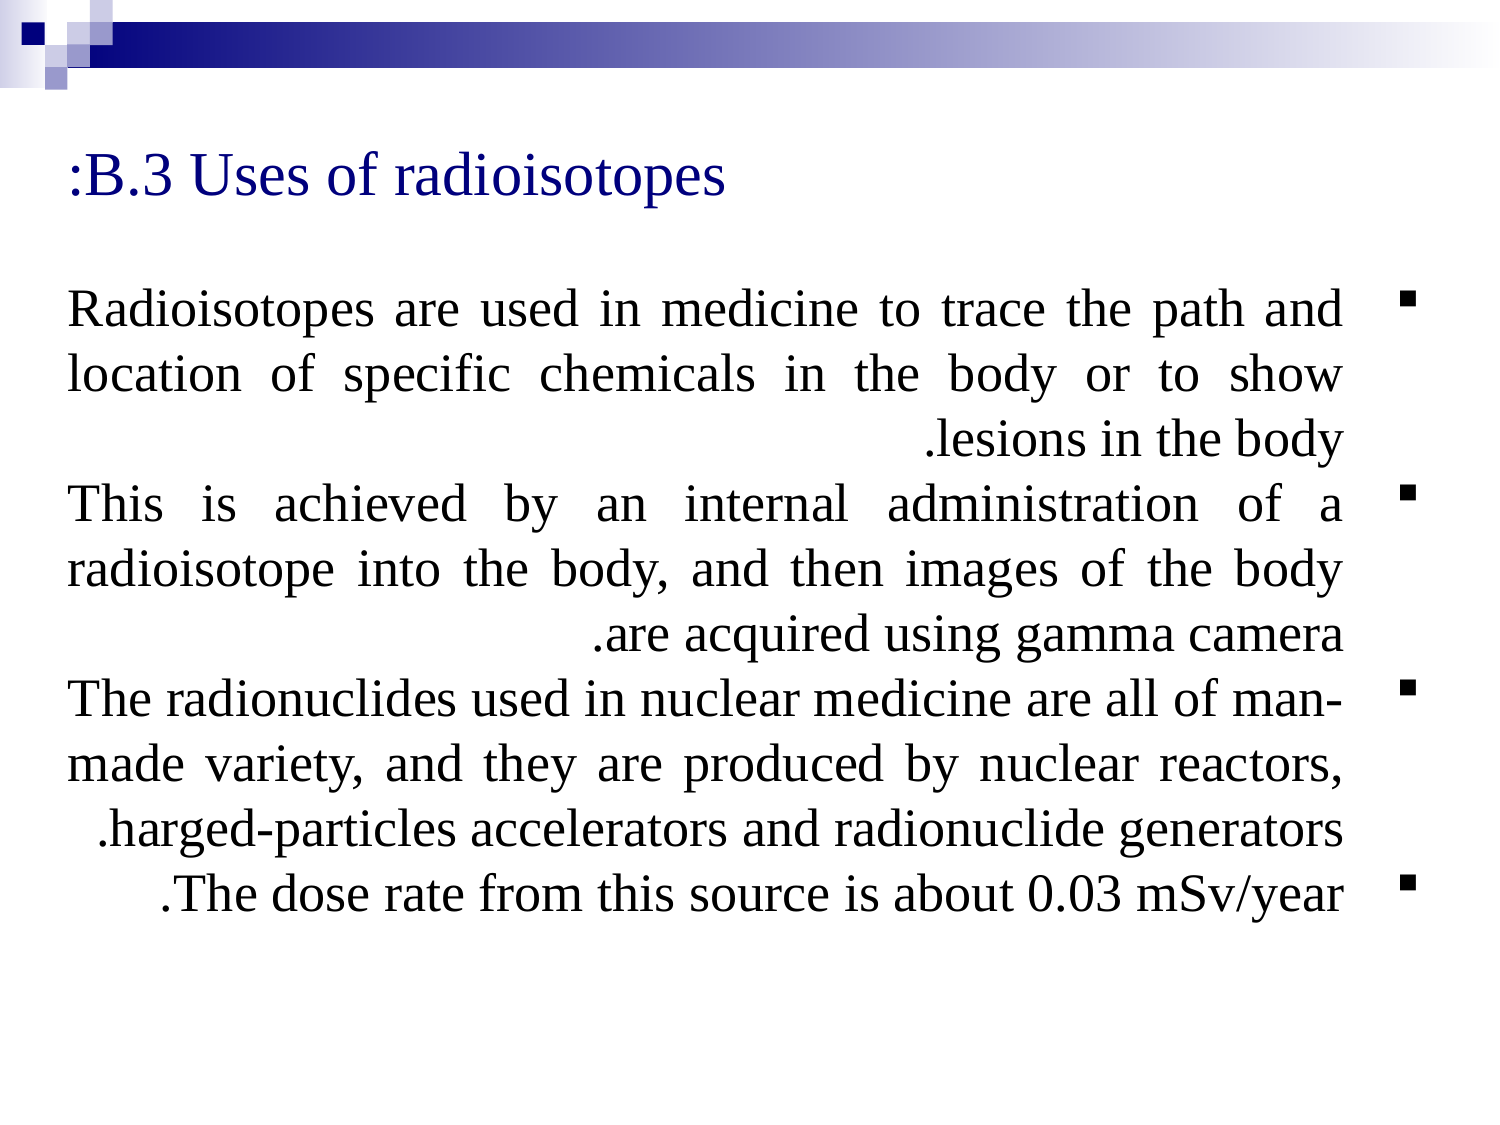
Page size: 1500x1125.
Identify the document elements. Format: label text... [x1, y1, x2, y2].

text_box B.3 Uses of radioisotopes: Radioisotopes are used in medicine to trace the path and location of specific chemicals in the body or to show lesions in the body. This is achieved by an internal administration of a radioisotope into the body, and then images of the body are acquired using gamma camera. The radionuclides used in nuclear medicine are all of man-made variety, and they are produced by nuclear reactors, harged-particles accelerators and radionuclide generators. The dose rate from this source is about 0.03 mSv/year. [53, 125, 1436, 930]
